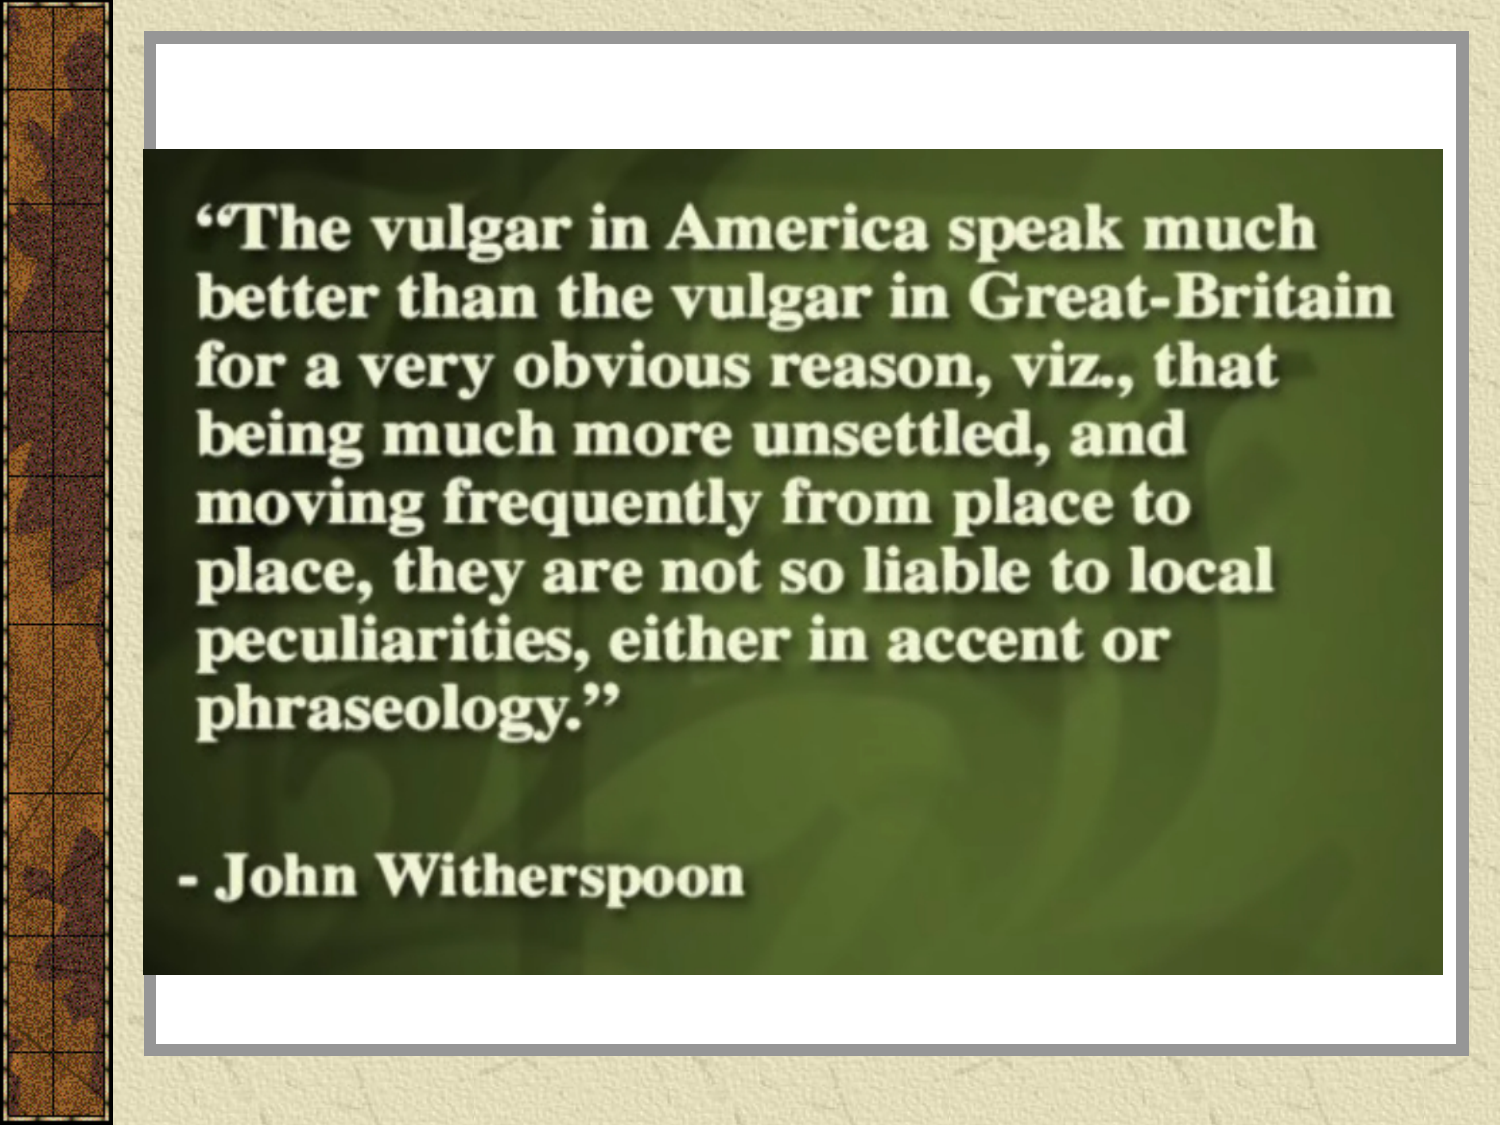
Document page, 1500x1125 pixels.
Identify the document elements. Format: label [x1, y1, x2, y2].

list [143, 149, 1443, 976]
picture [0, 0, 1500, 1125]
